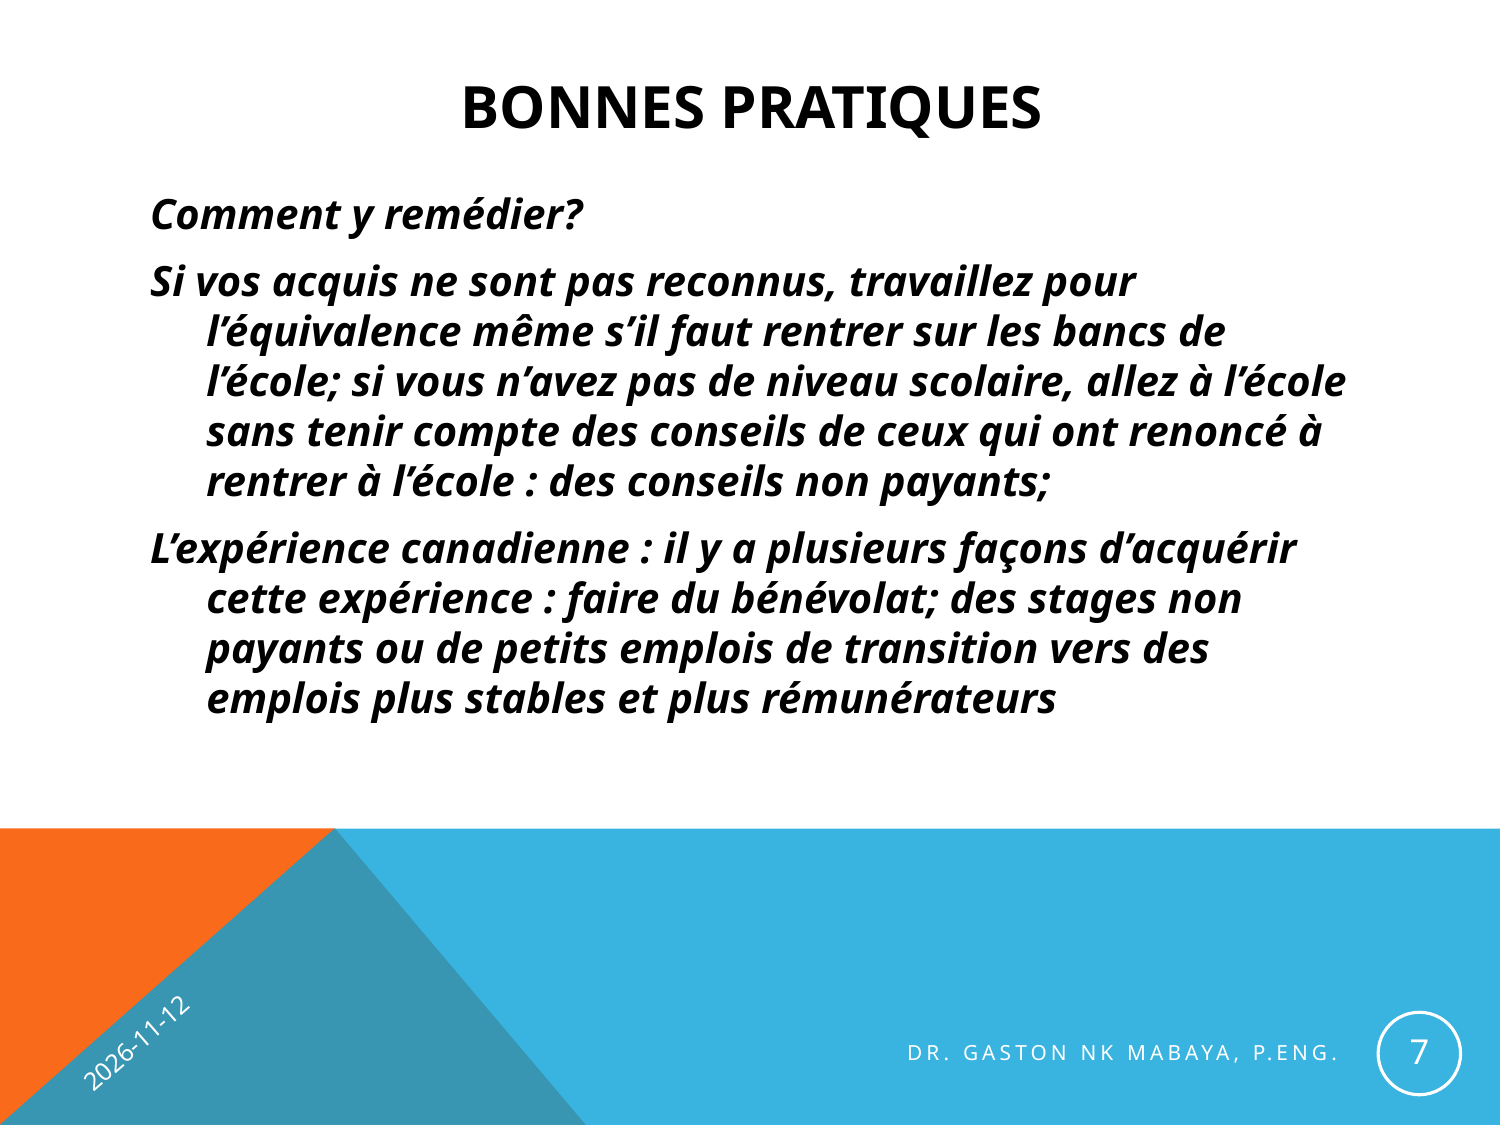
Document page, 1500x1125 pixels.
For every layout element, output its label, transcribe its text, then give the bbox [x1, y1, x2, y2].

slide_number 7 [1376, 1010, 1463, 1097]
list Comment y remédier? Si vos acquis ne sont pas reconnus, travaillez pour l’équivalence même s’il faut rentrer sur les bancs de l’école; si vous n’avez pas de niveau scolaire, allez à l’école sans tenir compte des conseils de ceux qui ont renoncé à rentrer à l’école : des conseils non payants; L’expérience canadienne : il y a plusieurs façons d’acquérir cette expérience : faire du bénévolat; des stages non payants ou de petits emplois de transition vers des emplois plus stables et plus rémunérateurs [135, 180, 1369, 768]
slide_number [65, 849, 357, 1109]
title Bonnes pratiques [135, 60, 1369, 150]
footer Dr. Gaston NK Mabaya, P.Eng. [577, 1031, 1352, 1076]
